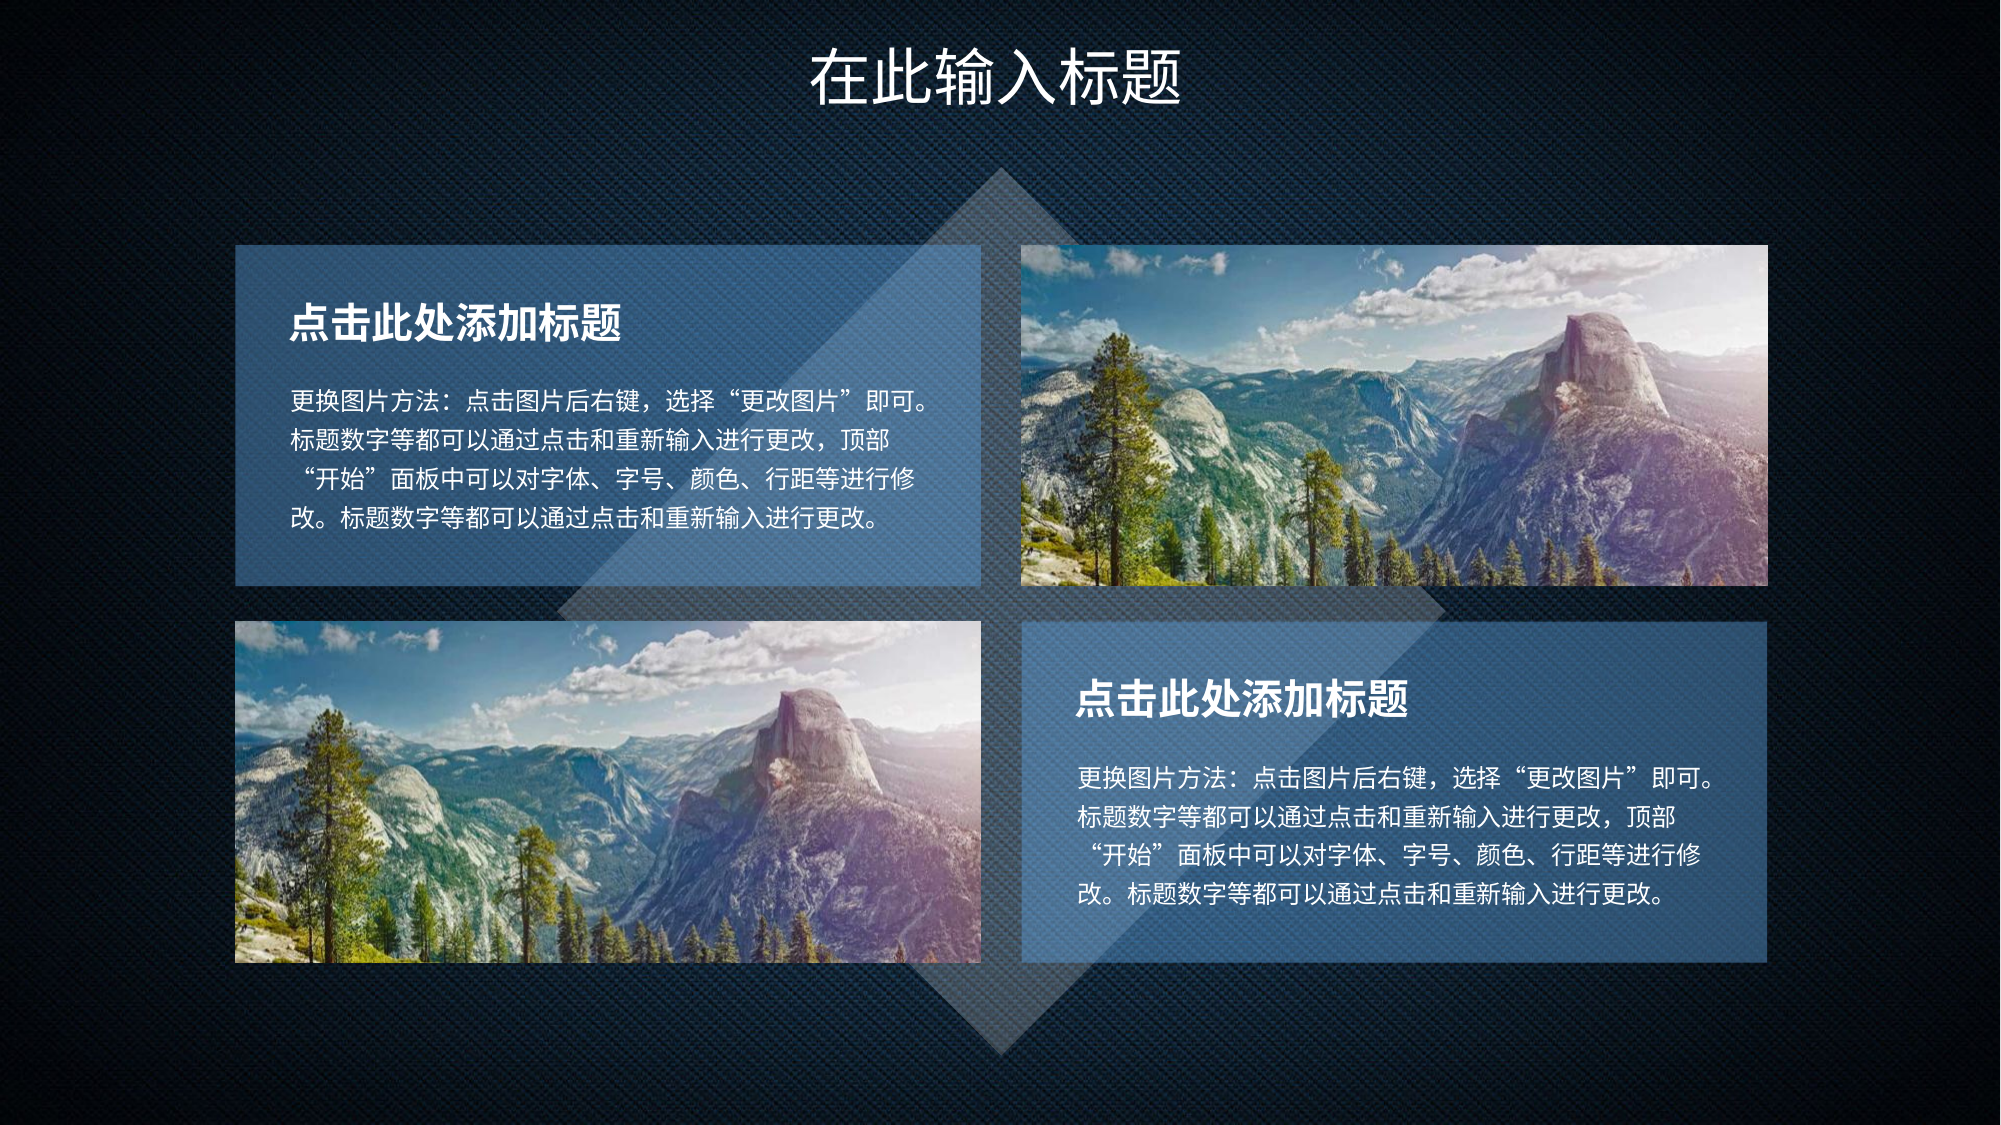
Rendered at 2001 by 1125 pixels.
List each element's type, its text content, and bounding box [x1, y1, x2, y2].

text_box [234, 244, 982, 587]
text_box 点击此处添加标题 [1060, 665, 1424, 731]
text_box [1021, 621, 1768, 964]
text_box 在此输入标题 [638, 30, 1354, 121]
text_box [556, 166, 1446, 1056]
picture [0, 0, 2001, 1125]
text_box 更换图片方法：点击图片后右键，选择“更改图片”即可。标题数字等都可以通过点击和重新输入进行更改，顶部“开始”面板中可以对字体、字号、颜色、行距等进行修改。标题数字等都可以通过点击和重新输入进行更改。 [276, 369, 934, 540]
text_box 更换图片方法：点击图片后右键，选择“更改图片”即可。标题数字等都可以通过点击和重新输入进行更改，顶部“开始”面板中可以对字体、字号、颜色、行距等进行修改。标题数字等都可以通过点击和重新输入进行更改。 [1062, 745, 1720, 917]
text_box 点击此处添加标题 [273, 289, 638, 355]
